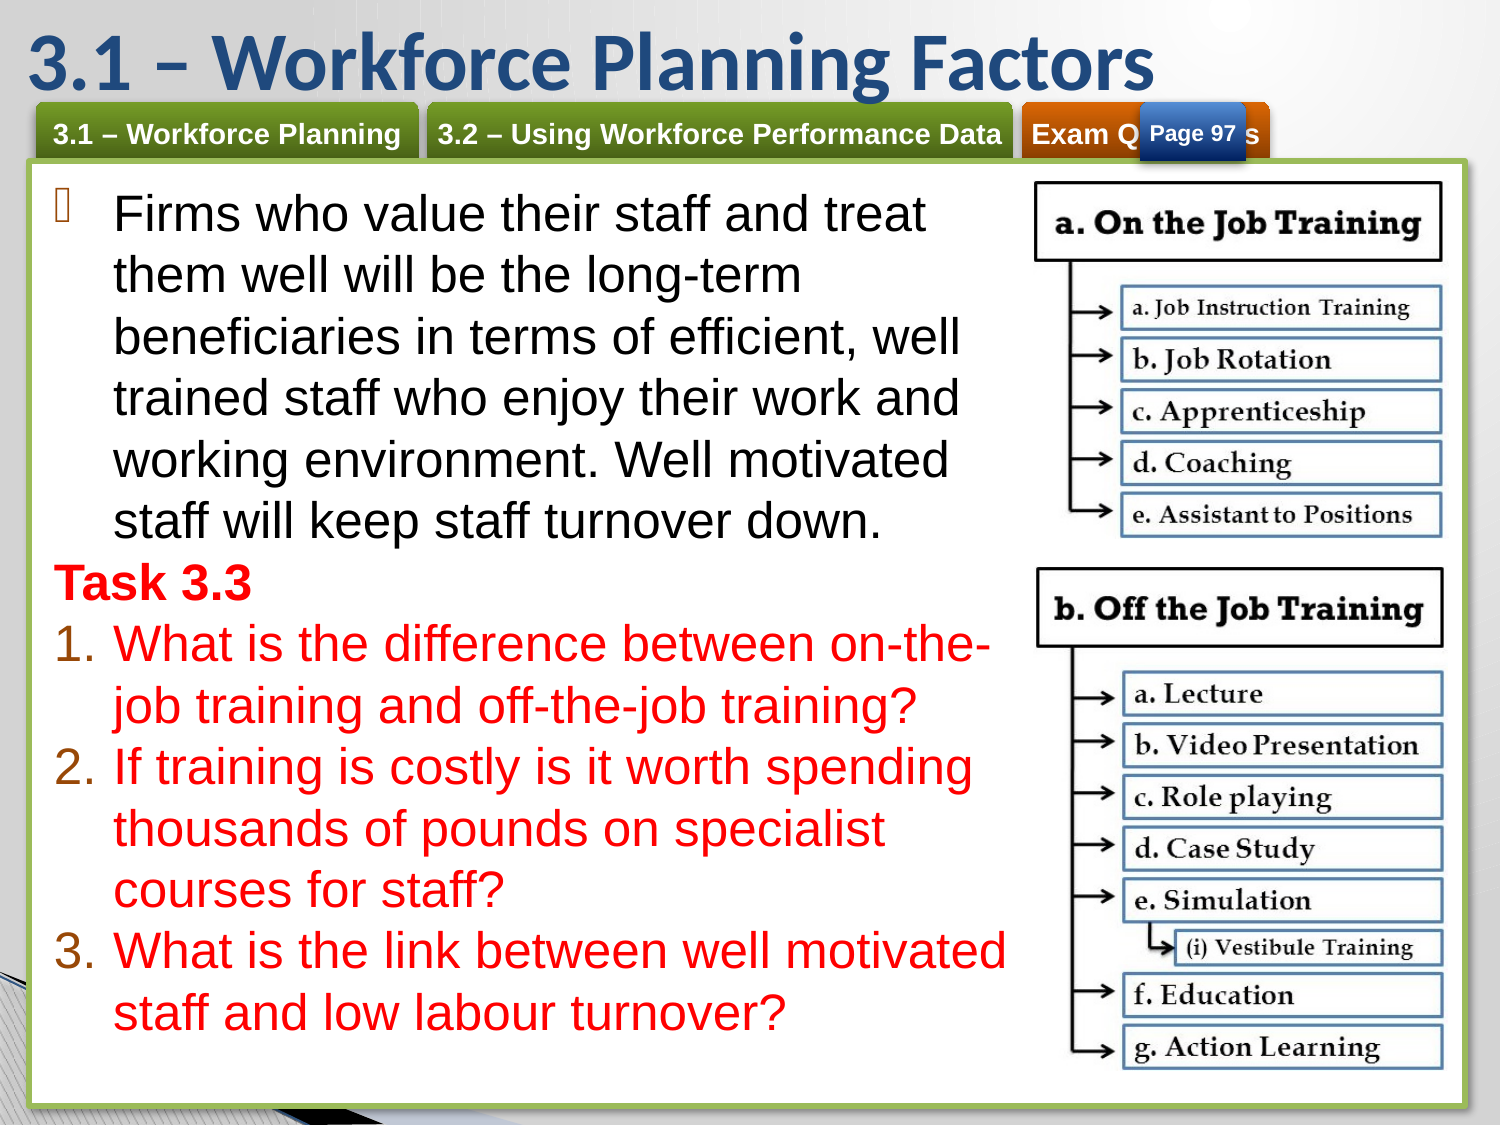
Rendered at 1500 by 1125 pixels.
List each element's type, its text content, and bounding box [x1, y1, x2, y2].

text_box Firms who value their staff and treat them well will be the long-term beneficiaries in terms of efficient, well trained staff who enjoy their work and working environment. Well motivated staff will keep staff turnover down. Task 3.3 What is the difference between on-the-job training and off-the-job training? If training is costly is it worth spending thousands of pounds on specialist courses for staff? What is the link between well motivated staff and low labour turnover? [39, 172, 1034, 1048]
picture [1033, 180, 1449, 540]
text_box Page 97 [1139, 102, 1247, 161]
picture [1033, 566, 1449, 1071]
picture [281, 1114, 303, 1125]
title 3.1 – Workforce Planning Factors [11, 11, 1465, 102]
